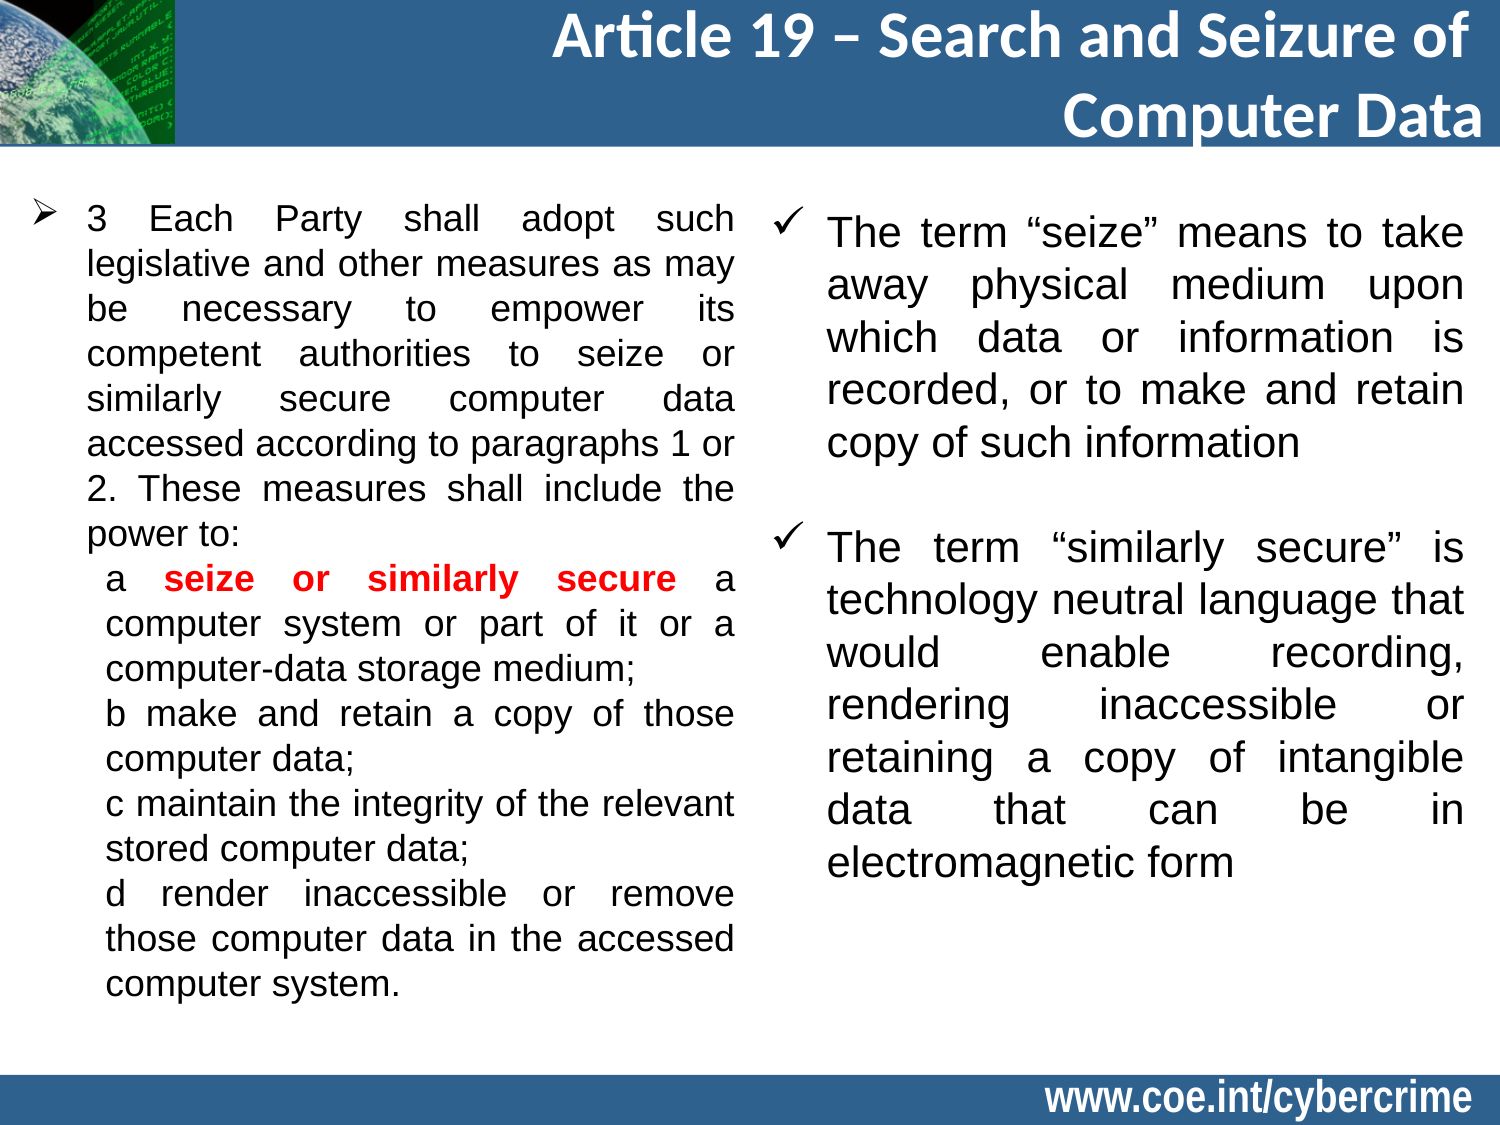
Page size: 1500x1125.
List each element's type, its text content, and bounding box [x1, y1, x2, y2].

text_box The term “seize” means to take away physical medium upon which data or information is recorded, or to make and retain copy of such information The term “similarly secure” is technology neutral language that would enable recording, rendering inaccessible or retaining a copy of intangible data that can be in electromagnetic form [755, 196, 1480, 894]
text_box www.coe.int/cybercrime [1030, 1059, 1500, 1125]
text_box Article 19 – Search and Seizure of Computer Data [177, 0, 1500, 149]
picture [0, 0, 175, 144]
text_box 3 Each Party shall adopt such legislative and other measures as may be necessary to empower its competent authorities to seize or similarly secure computer data accessed according to paragraphs 1 or 2. These measures shall include the power to: a seize or similarly secure a computer system or part of it or a computer-data storage medium; b make and retain a copy of those computer data; c maintain the integrity of the relevant stored computer data; d render inaccessible or remove those computer data in the accessed computer system. [15, 186, 750, 1012]
text_box [0, 1073, 1030, 1125]
